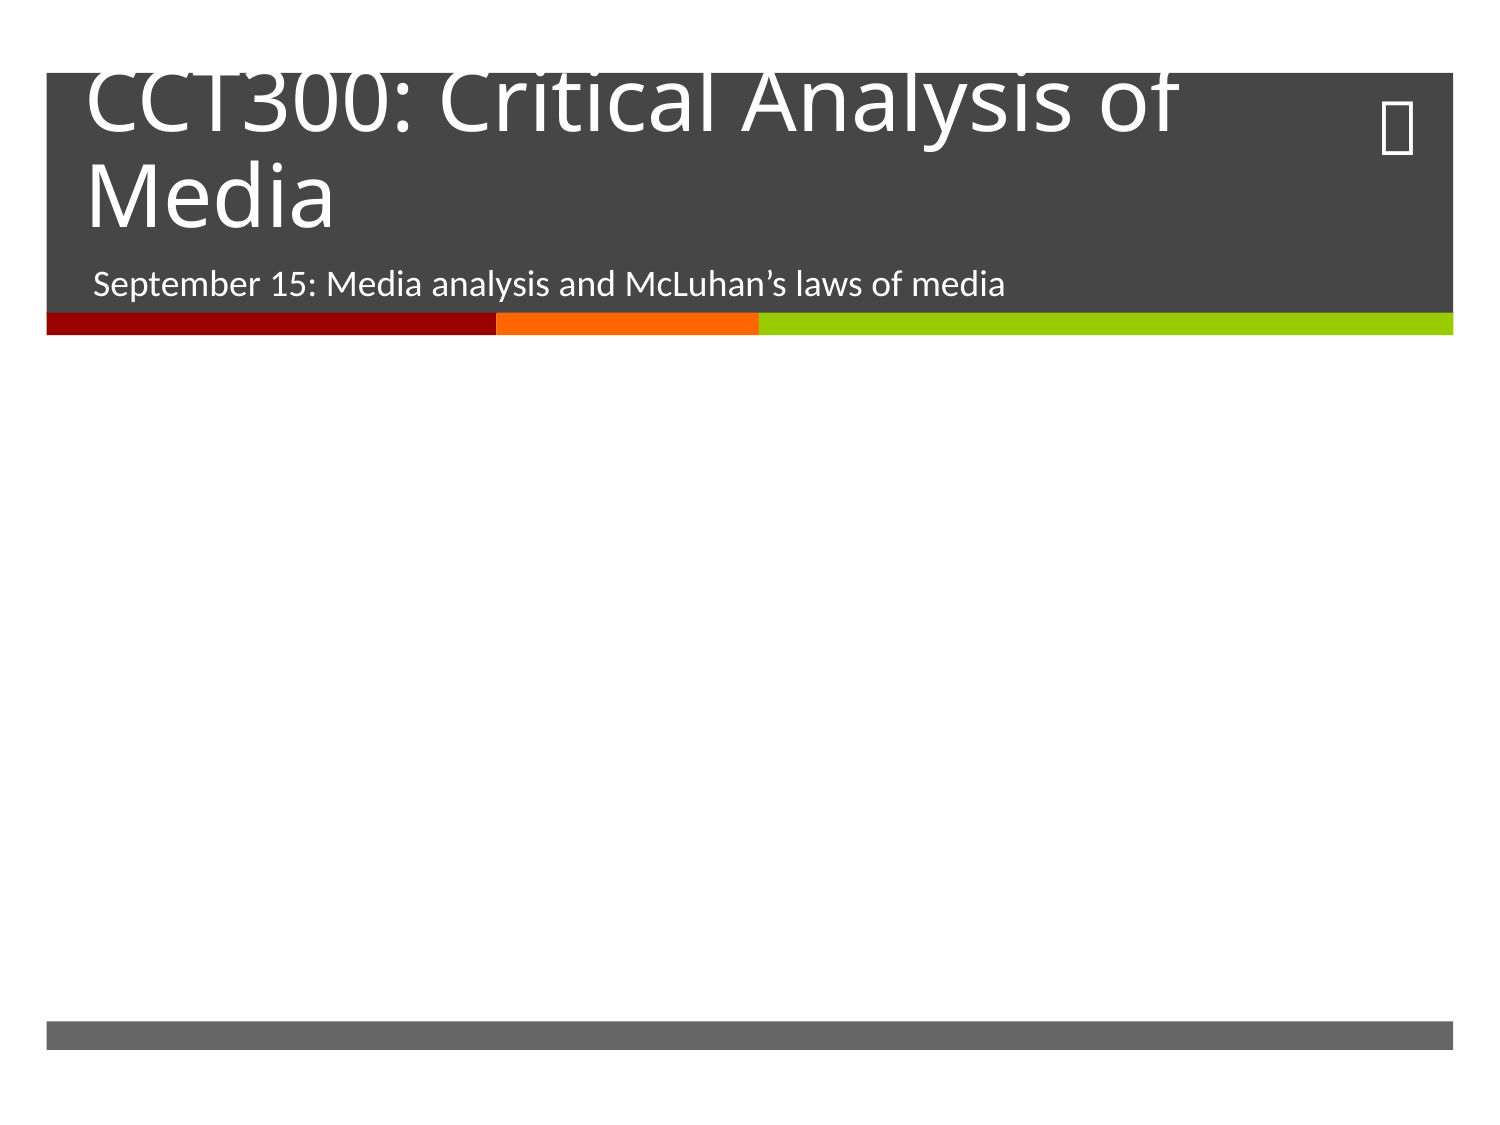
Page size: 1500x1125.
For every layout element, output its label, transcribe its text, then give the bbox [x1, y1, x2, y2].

subtitle September 15: Media analysis and McLuhan’s laws of media [78, 251, 1351, 331]
title CCT300: Critical Analysis of Media [69, 73, 1351, 253]
